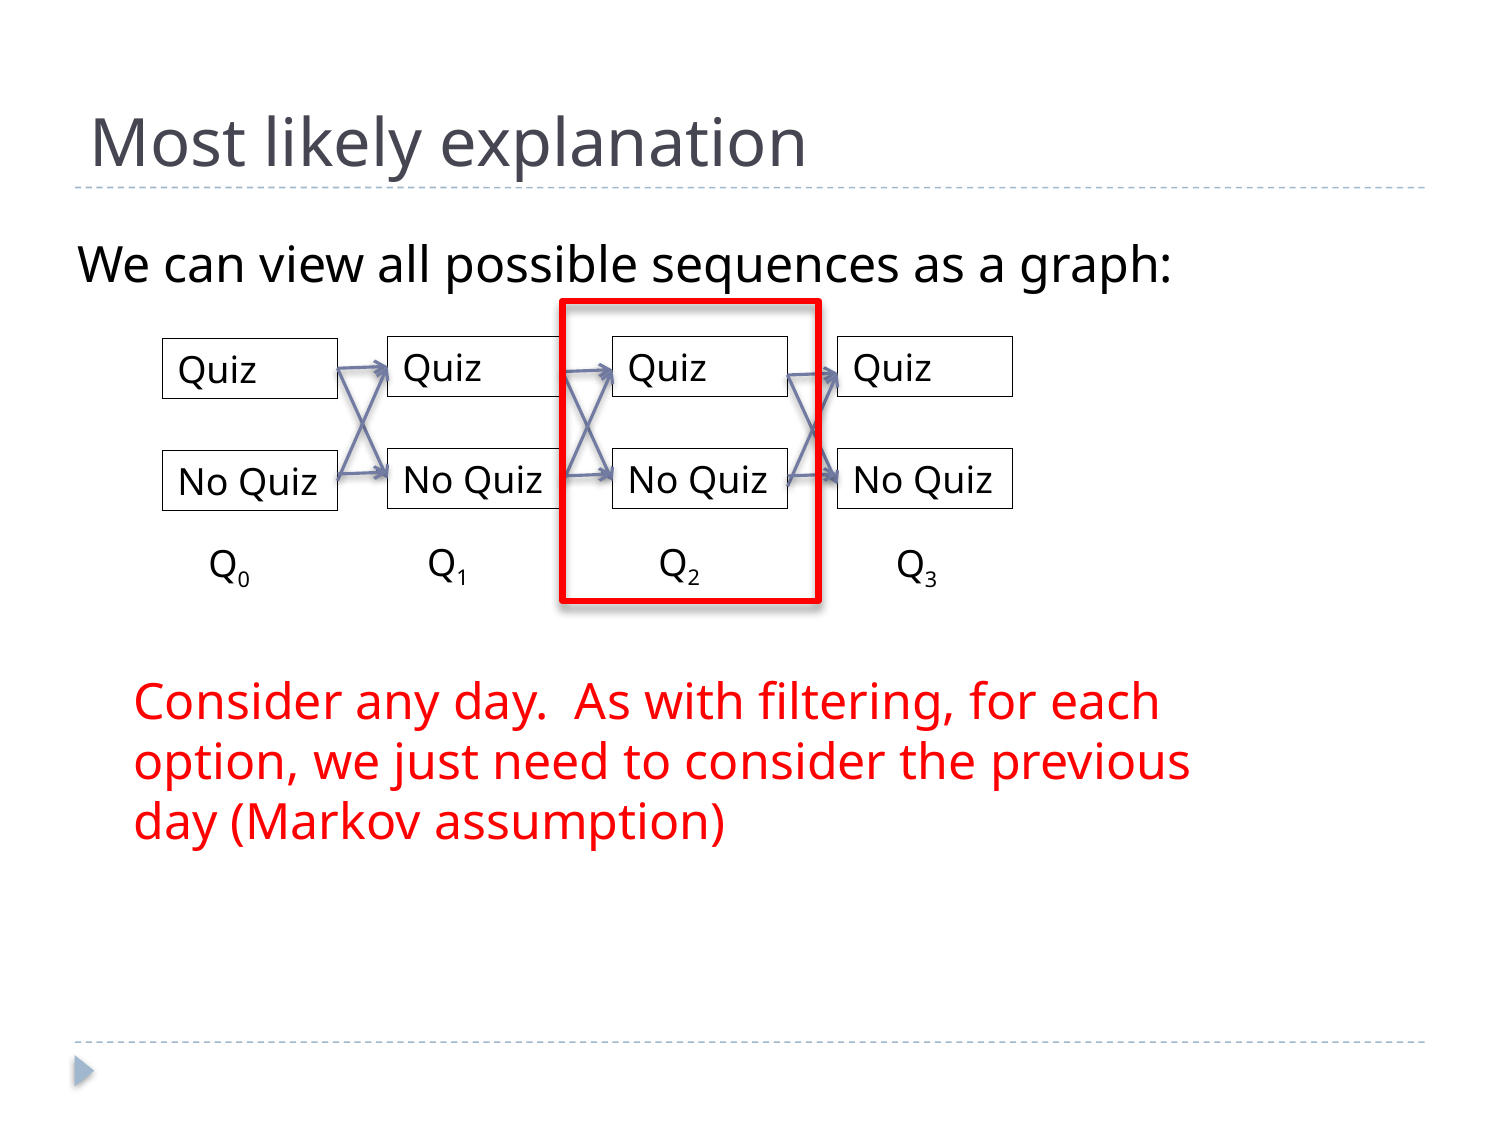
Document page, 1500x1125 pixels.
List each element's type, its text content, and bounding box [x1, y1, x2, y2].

text_box We can view all possible sequences as a graph: [62, 224, 1263, 300]
text_box No Quiz [162, 450, 338, 511]
text_box Q0 [193, 533, 375, 599]
text_box No Quiz [837, 448, 1013, 509]
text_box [787, 372, 838, 473]
title Most likely explanation [75, 24, 1425, 188]
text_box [337, 367, 388, 471]
text_box Quiz [162, 338, 338, 399]
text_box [562, 473, 613, 477]
text_box Q1 [412, 531, 556, 598]
text_box Quiz [387, 336, 556, 397]
text_box Consider any day. As with filtering, for each option, we just need to consider the previous day (Markov assumption) [118, 662, 1238, 858]
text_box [562, 369, 613, 473]
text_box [337, 471, 388, 475]
text_box Q3 [881, 533, 1063, 599]
text_box [562, 300, 819, 602]
text_box No Quiz [387, 448, 556, 509]
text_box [787, 473, 838, 477]
text_box Quiz [837, 336, 1013, 397]
